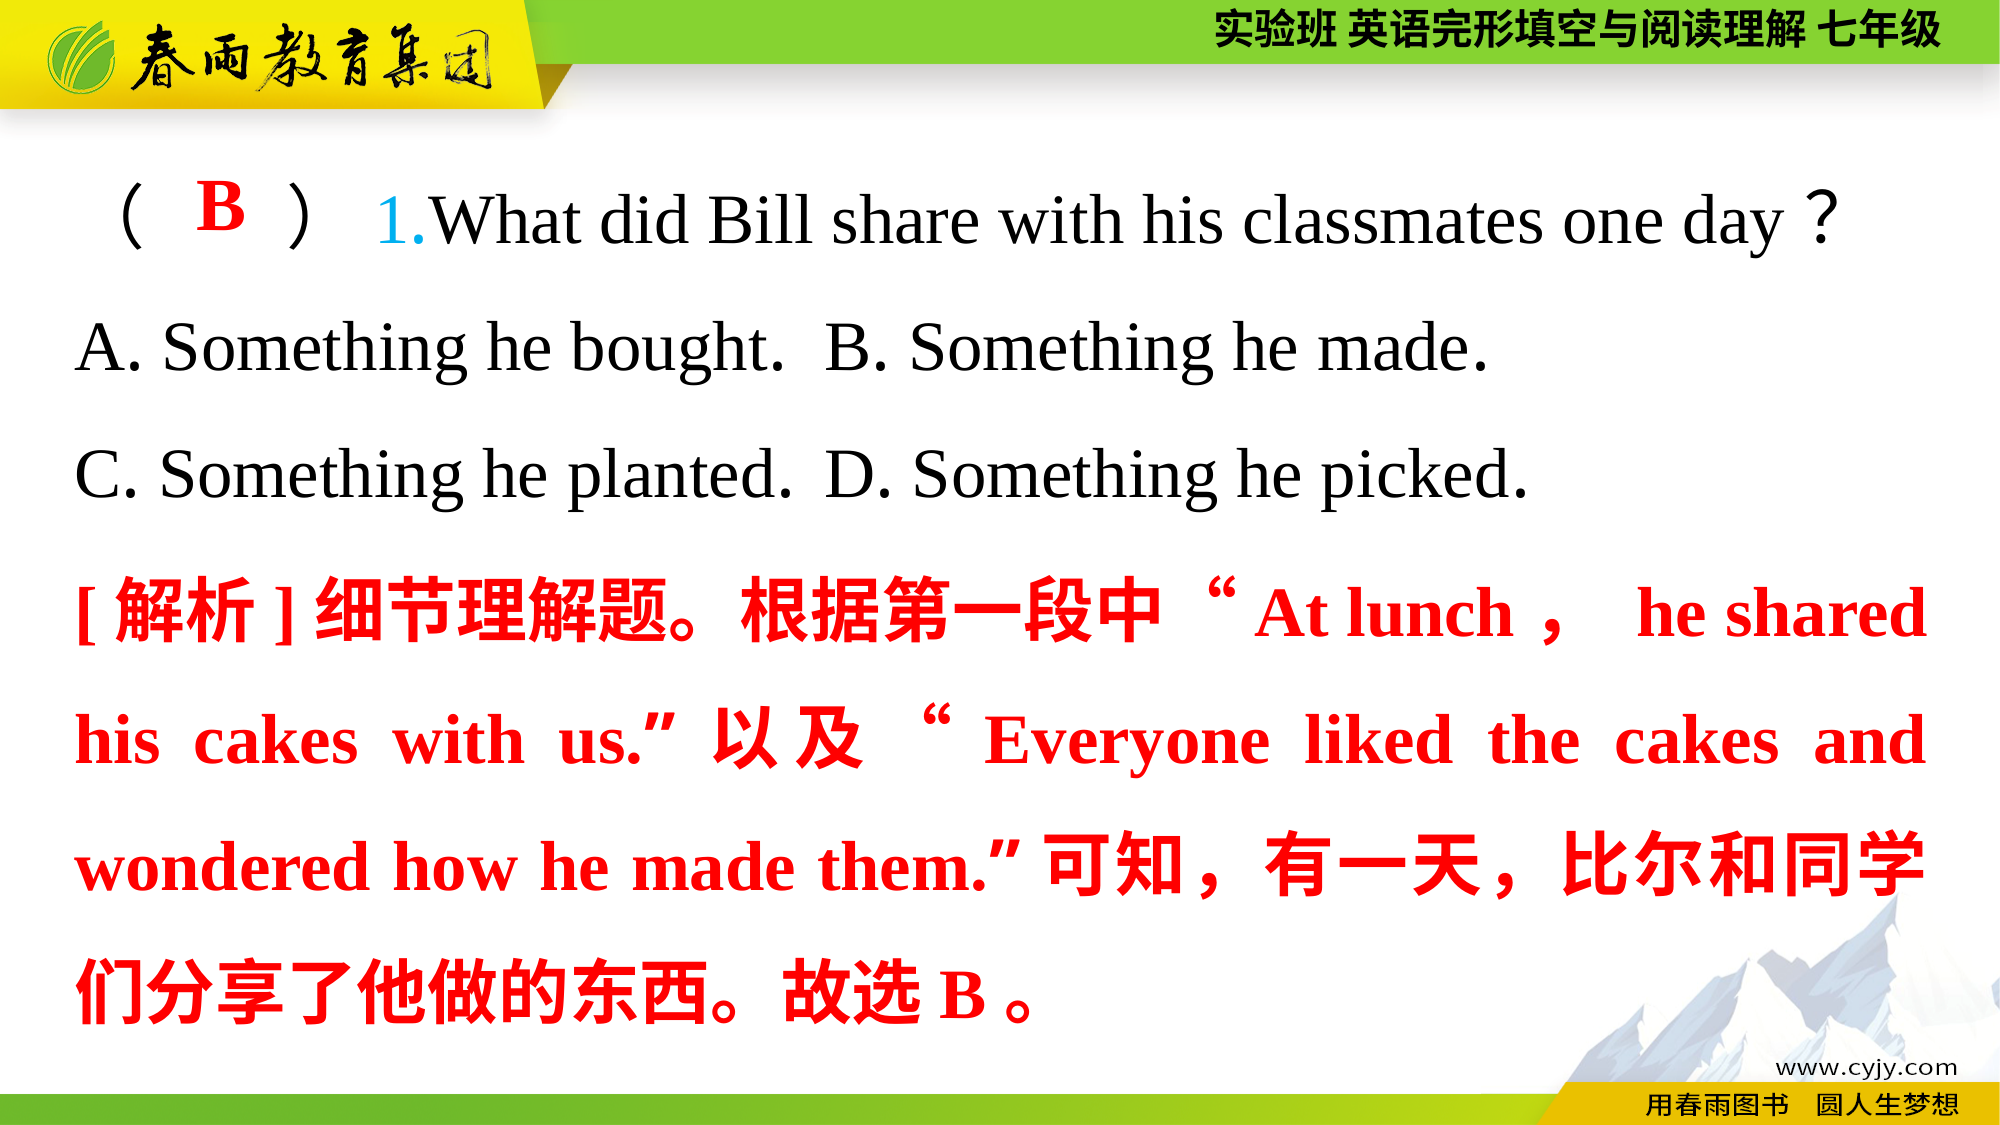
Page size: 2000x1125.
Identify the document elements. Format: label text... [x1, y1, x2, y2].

list （ ）1.What did Bill share with his classmates one day？ A. Something he bought. B. Something he made. C. Something he planted. D. Something he picked. [59, 122, 1944, 508]
text_box [解析]细节理解题。根据第一段中“At lunch， he shared his cakes with us.”以及“Everyone liked the cakes and wondered how he made them.”可知，有一天，比尔和同学们分享了他做的东西。故选B。 [59, 515, 1944, 1040]
picture [0, 0, 2000, 1125]
text_box B [181, 148, 262, 254]
